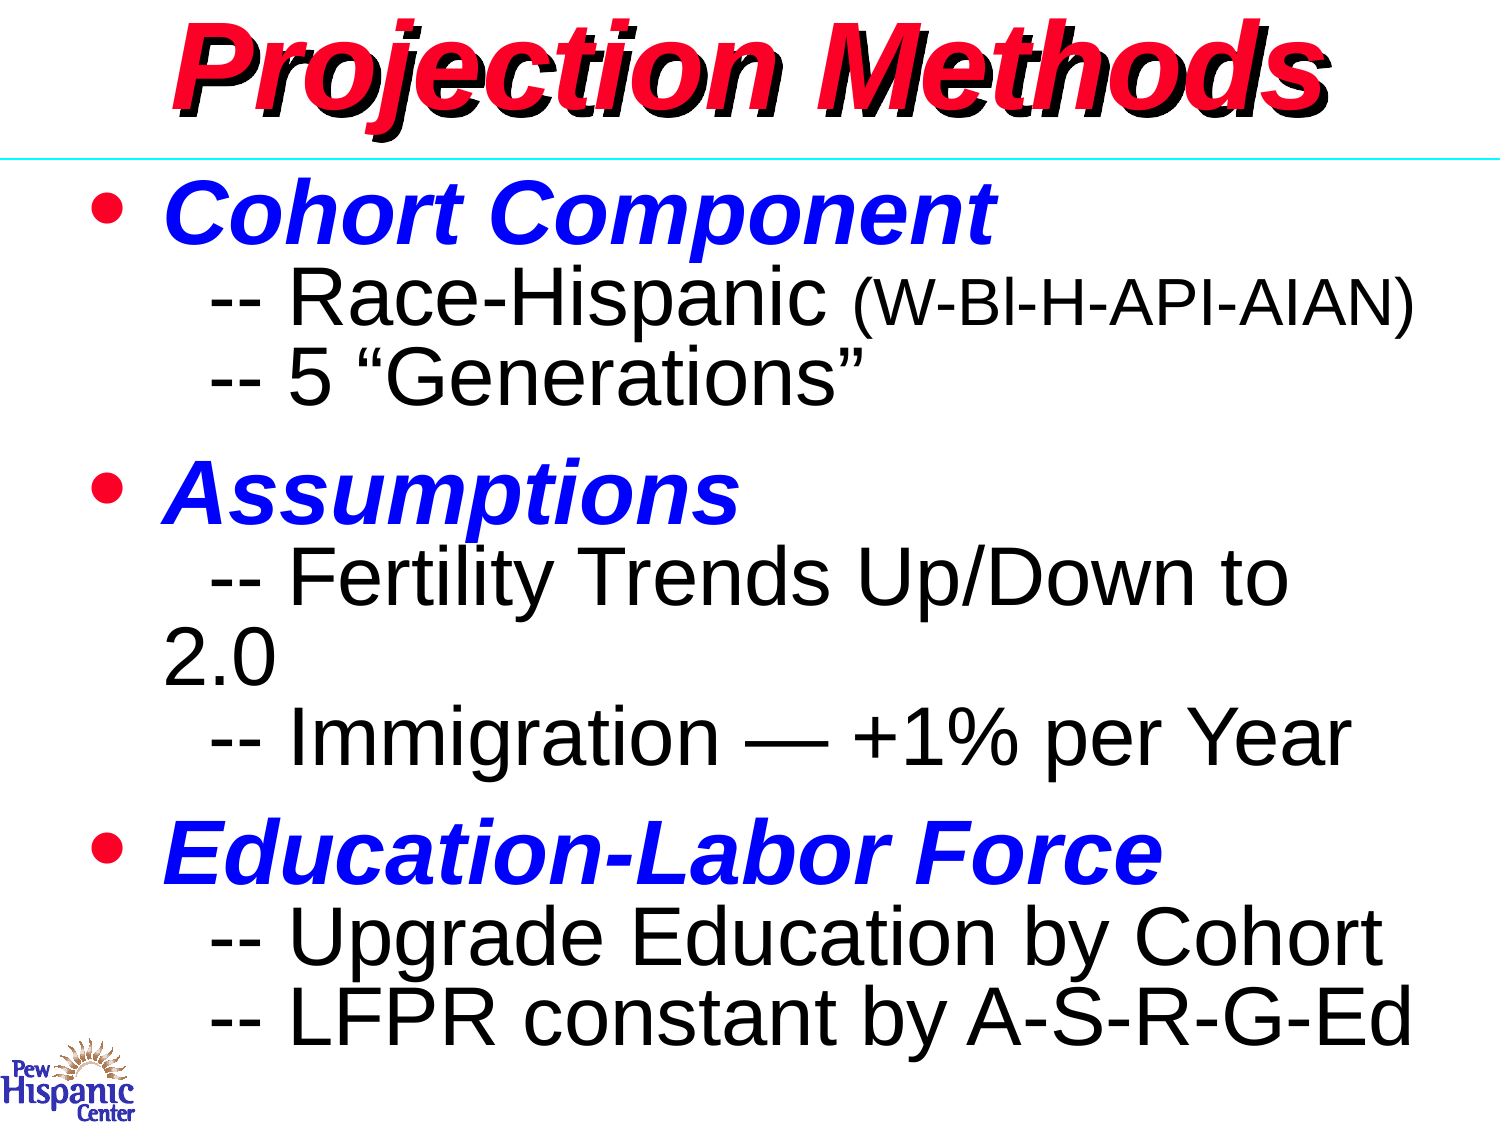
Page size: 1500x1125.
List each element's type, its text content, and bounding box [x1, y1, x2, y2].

title Projection Methods [0, 0, 1500, 145]
text_box [112, 1024, 425, 1100]
list Cohort Component -- Race-Hispanic (W-Bl-H-API-AIAN) -- 5 “Generations” Assumptions -- Fertility Trends Up/Down to 2.0 -- Immigration — +1% per Year Education-Labor Force -- Upgrade Education by Cohort -- LFPR constant by A-S-R-G-Ed [71, 166, 1435, 1003]
text_box [512, 1024, 988, 1100]
